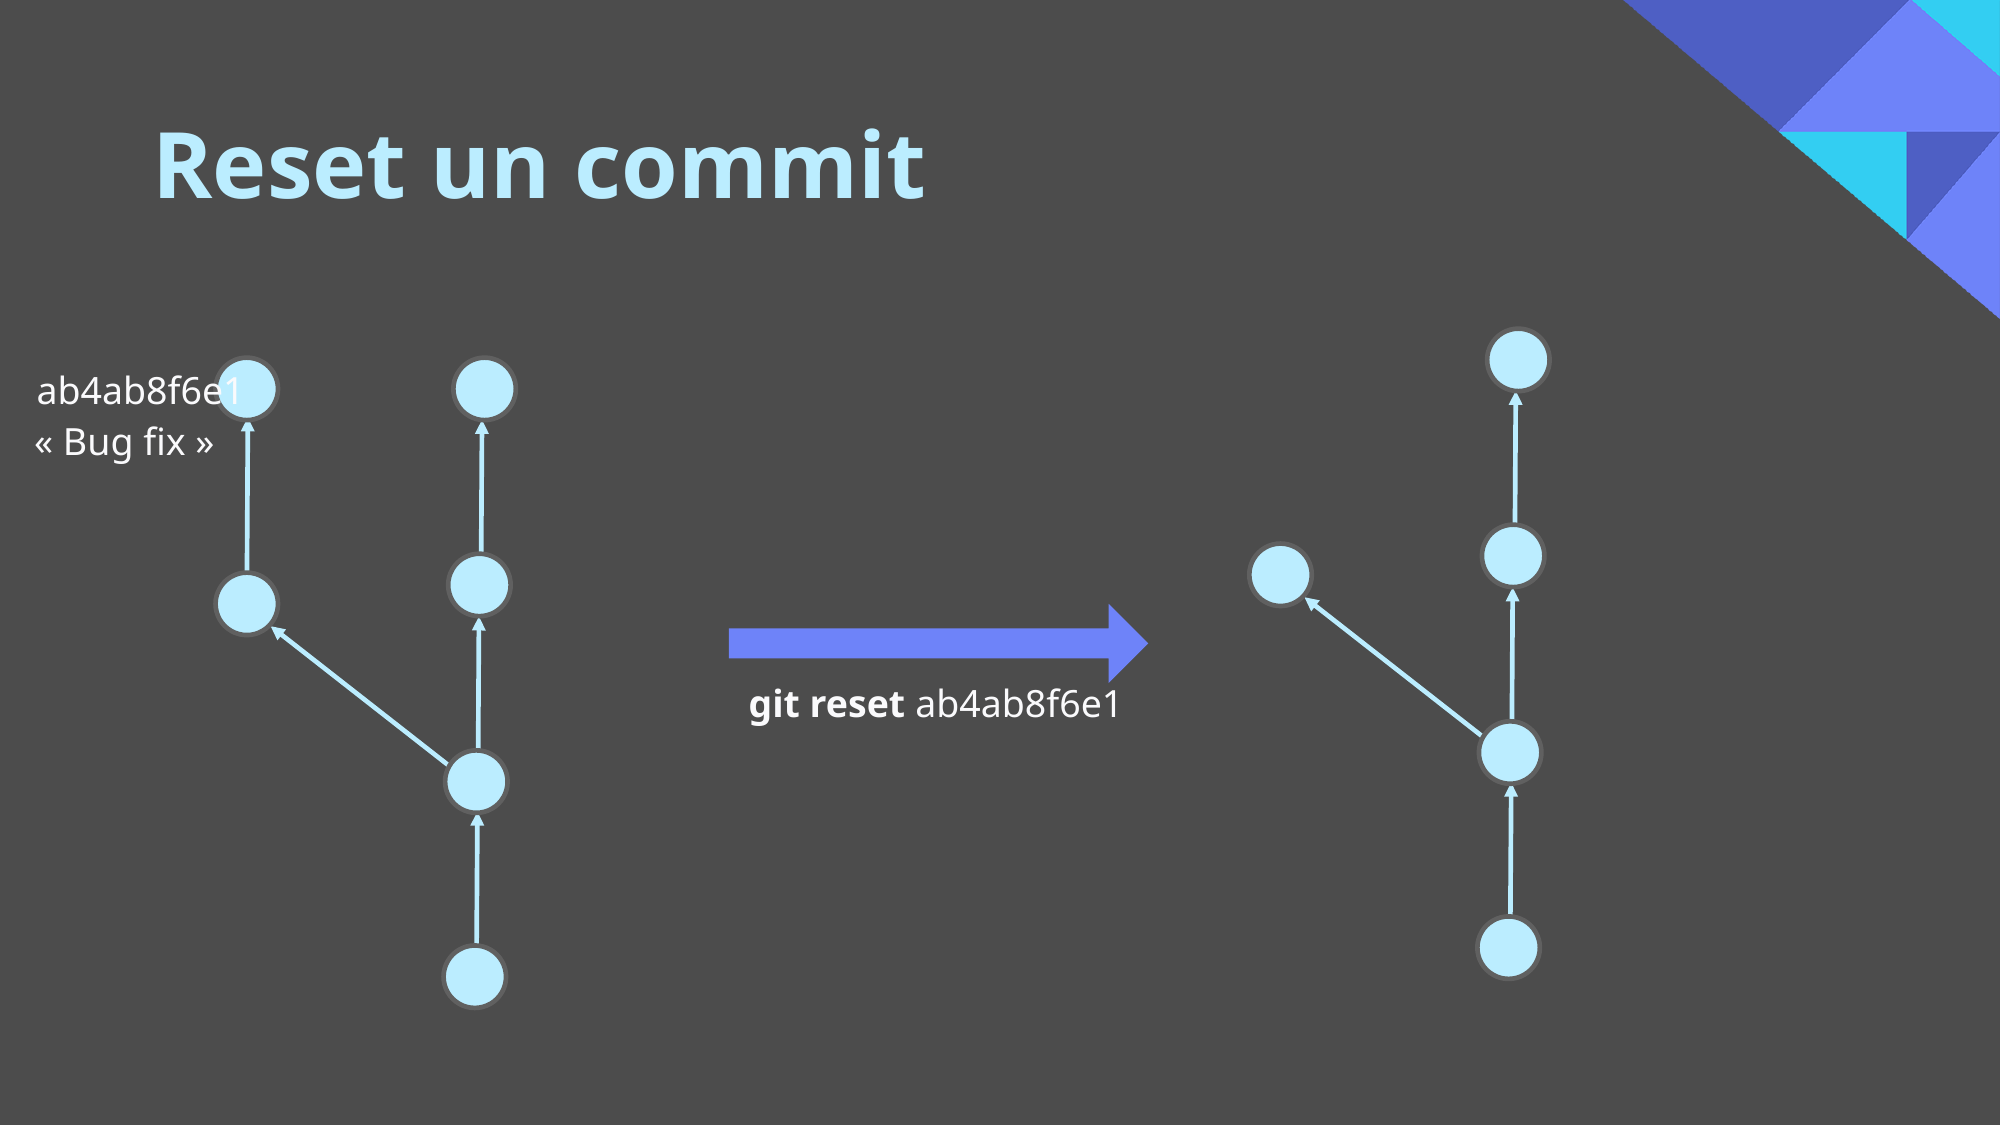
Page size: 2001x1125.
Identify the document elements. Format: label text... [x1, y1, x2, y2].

text_box « Bug fix » [19, 410, 210, 471]
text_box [1249, 328, 1550, 979]
picture [1622, 0, 2000, 319]
text_box ab4ab8f6e1 [21, 359, 212, 420]
title Reset un commit [137, 59, 1863, 278]
text_box [727, 601, 1150, 672]
text_box git reset ab4ab8f6e1 [597, 672, 1244, 778]
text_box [215, 357, 516, 1008]
